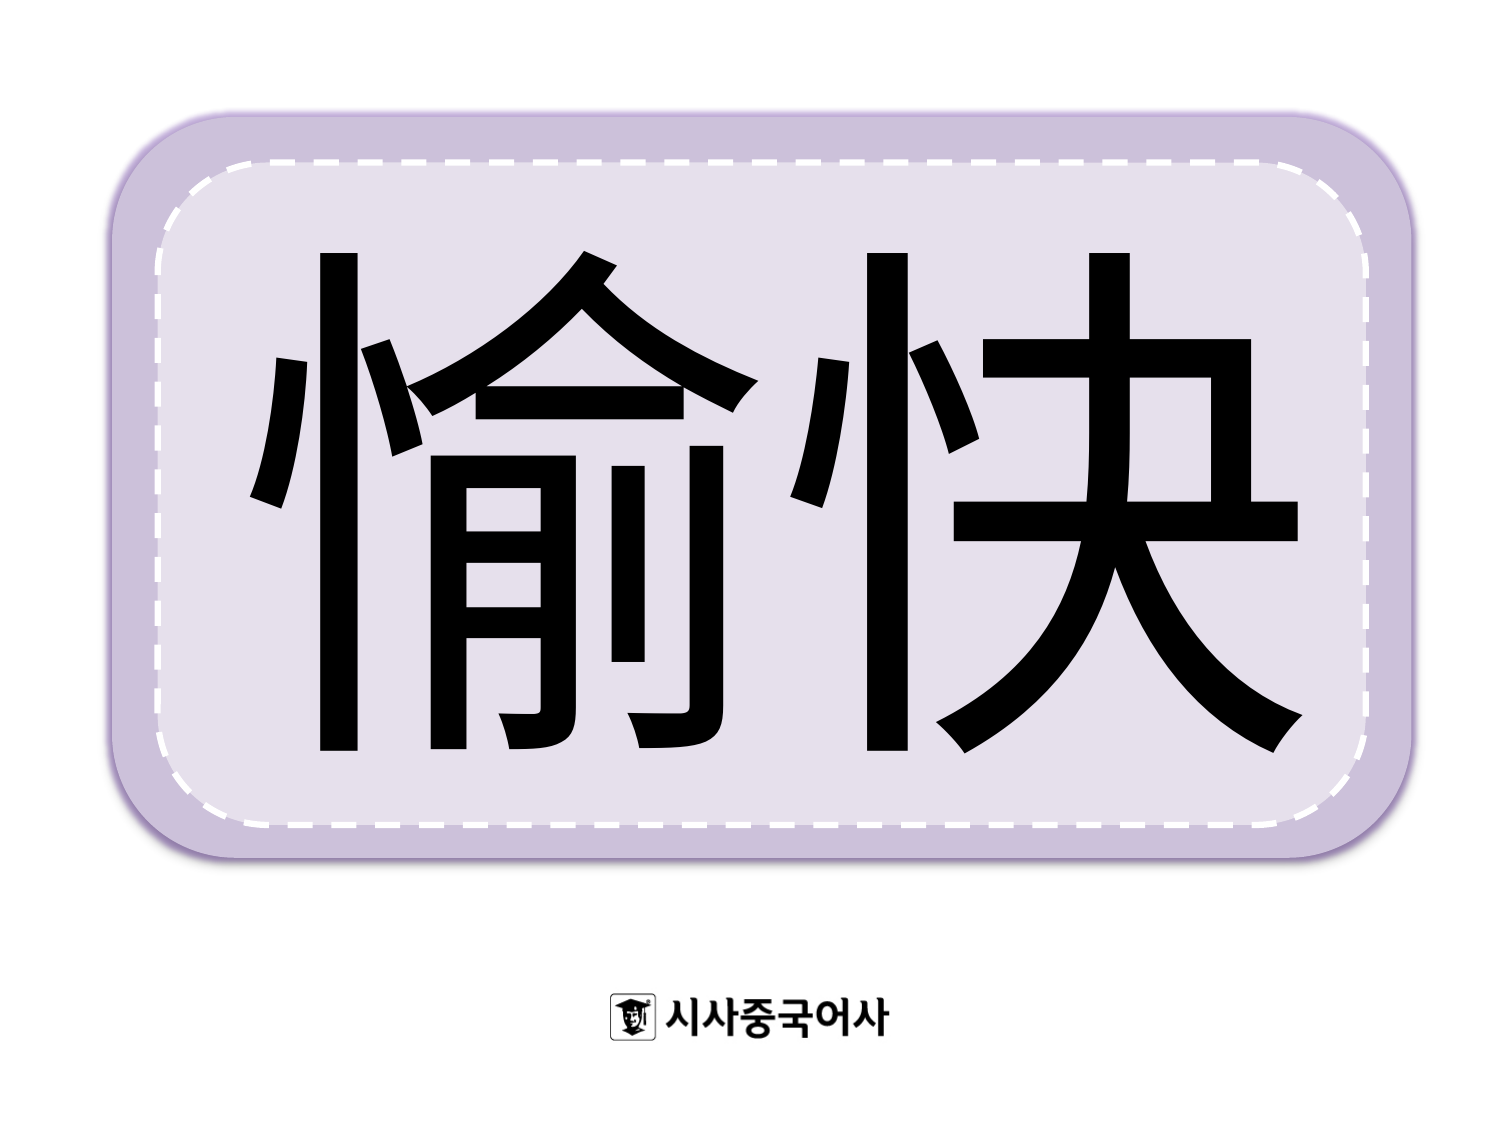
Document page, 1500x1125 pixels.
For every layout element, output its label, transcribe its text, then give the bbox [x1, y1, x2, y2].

text_box 愉快 [171, 160, 1380, 824]
picture [602, 987, 898, 1047]
